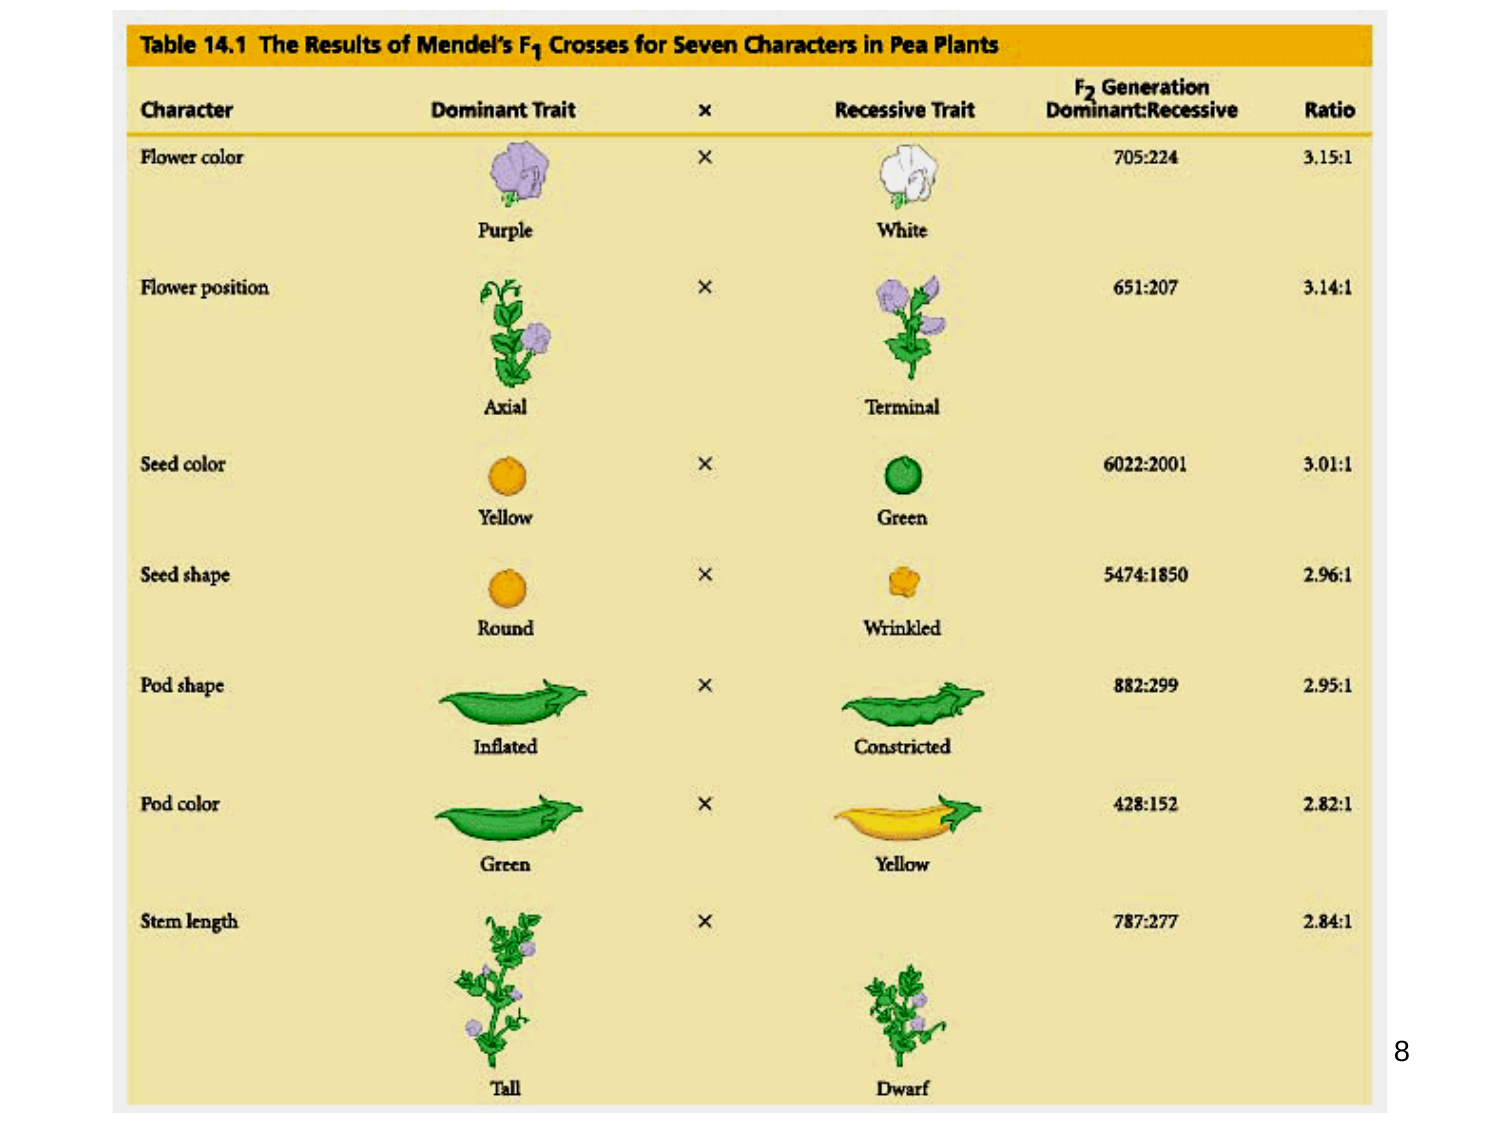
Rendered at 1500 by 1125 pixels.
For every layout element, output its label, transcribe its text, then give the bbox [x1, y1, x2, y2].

slide_number 8 [1390, 1024, 1426, 1103]
picture [112, 10, 1388, 1113]
